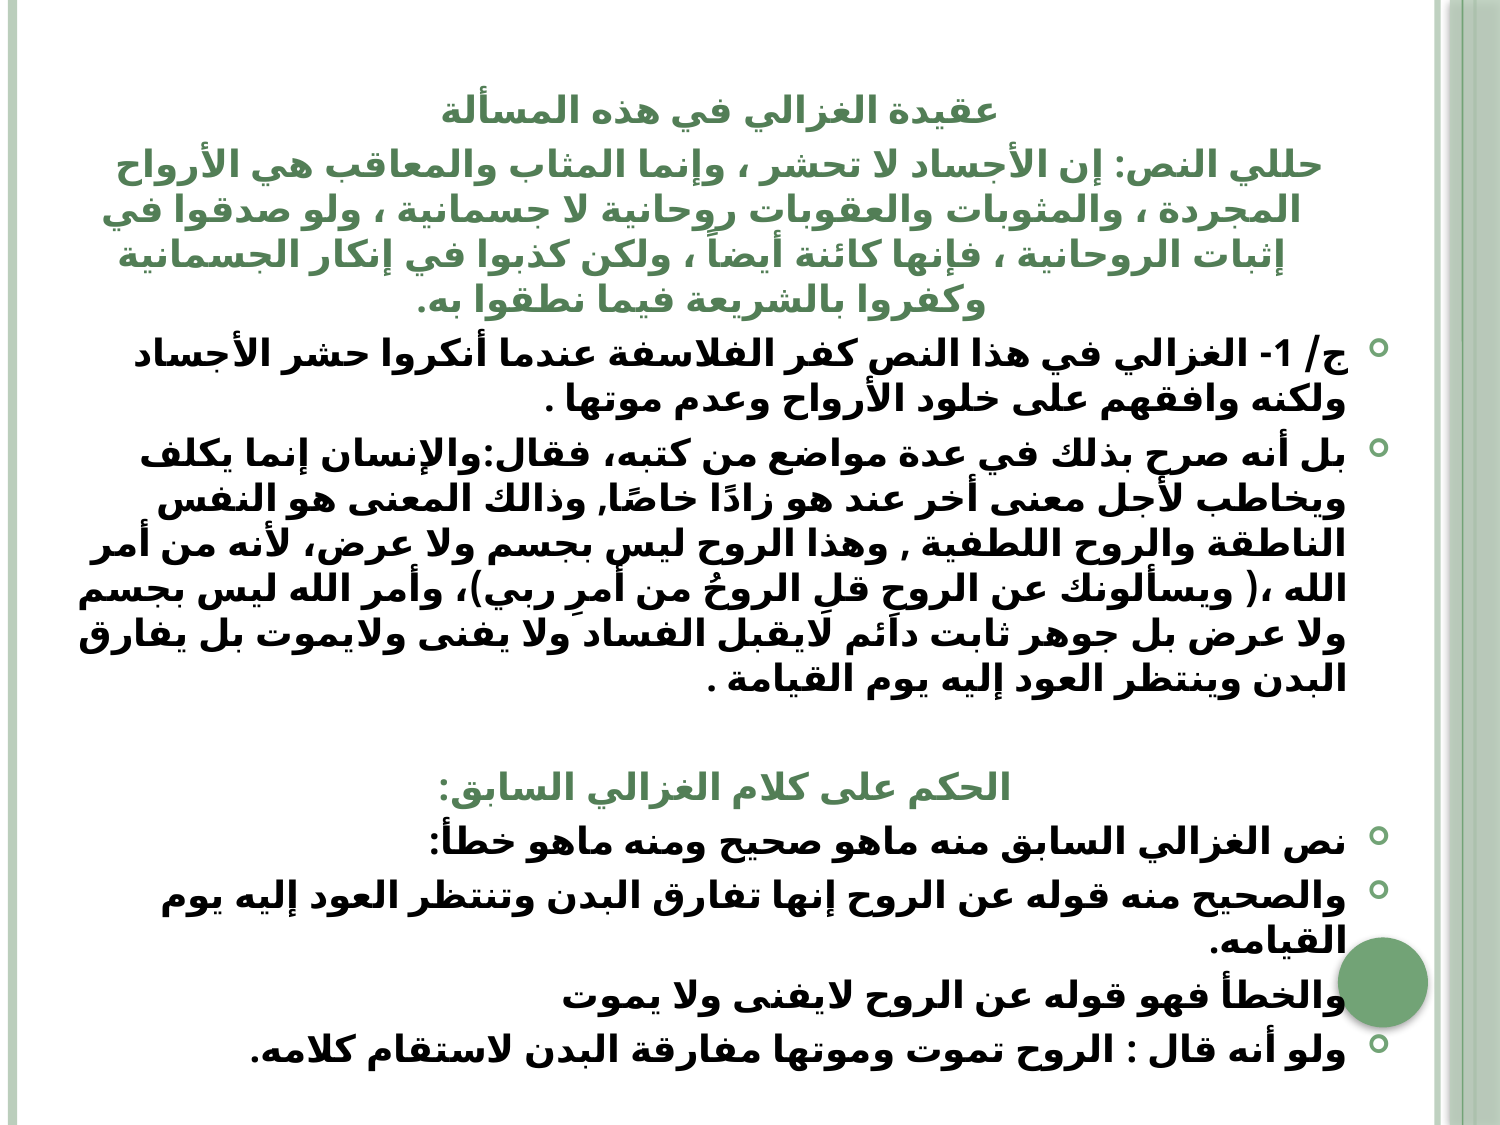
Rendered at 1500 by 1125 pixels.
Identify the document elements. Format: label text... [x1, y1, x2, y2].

list عقيدة الغزالي في هذه المسألة حللي النص: إن الأجساد لا تحشر ، وإنما المثاب والمعاقب هي الأرواح المجردة ، والمثوبات والعقوبات روحانية لا جسمانية ، ولو صدقوا في إثبات الروحانية ، فإنها كائنة أيضاً ، ولكن كذبوا في إنكار الجسمانية وكفروا بالشريعة فيما نطقوا به. ج/ 1- الغزالي في هذا النص كفر الفلاسفة عندما أنكروا حشر الأجساد ولكنه وافقهم على خلود الأرواح وعدم موتها . بل أنه صرح بذلك في عدة مواضع من كتبه، فقال:والإنسان إنما يكلف ويخاطب لأجل معنى أخر عند هو زادًا خاصًا, وذالك المعنى هو النفس الناطقة والروح اللطفية , وهذا الروح ليس بجسم ولا عرض، لأنه من أمر الله ،( ويسألونك عن الروحِ قلِ الروحُ من أمرِ ربي)، وأمر الله ليس بجسم ولا عرض بل جوهر ثابت دائم لايقبل الفساد ولا يفنى ولايموت بل يفارق البدن وينتظر العود إليه يوم القيامة . الحكم على كلام الغزالي السابق: نص الغزالي السابق منه ماهو صحيح ومنه ماهو خطأ: والصحيح منه قوله عن الروح إنها تفارق البدن وتنتظر العود إليه يوم القيامه. والخطأ فهو قوله عن الروح لايفنى ولا يموت ولو أنه قال : الروح تموت وموتها مفارقة البدن لاستقام كلامه. [41, 78, 1400, 1083]
